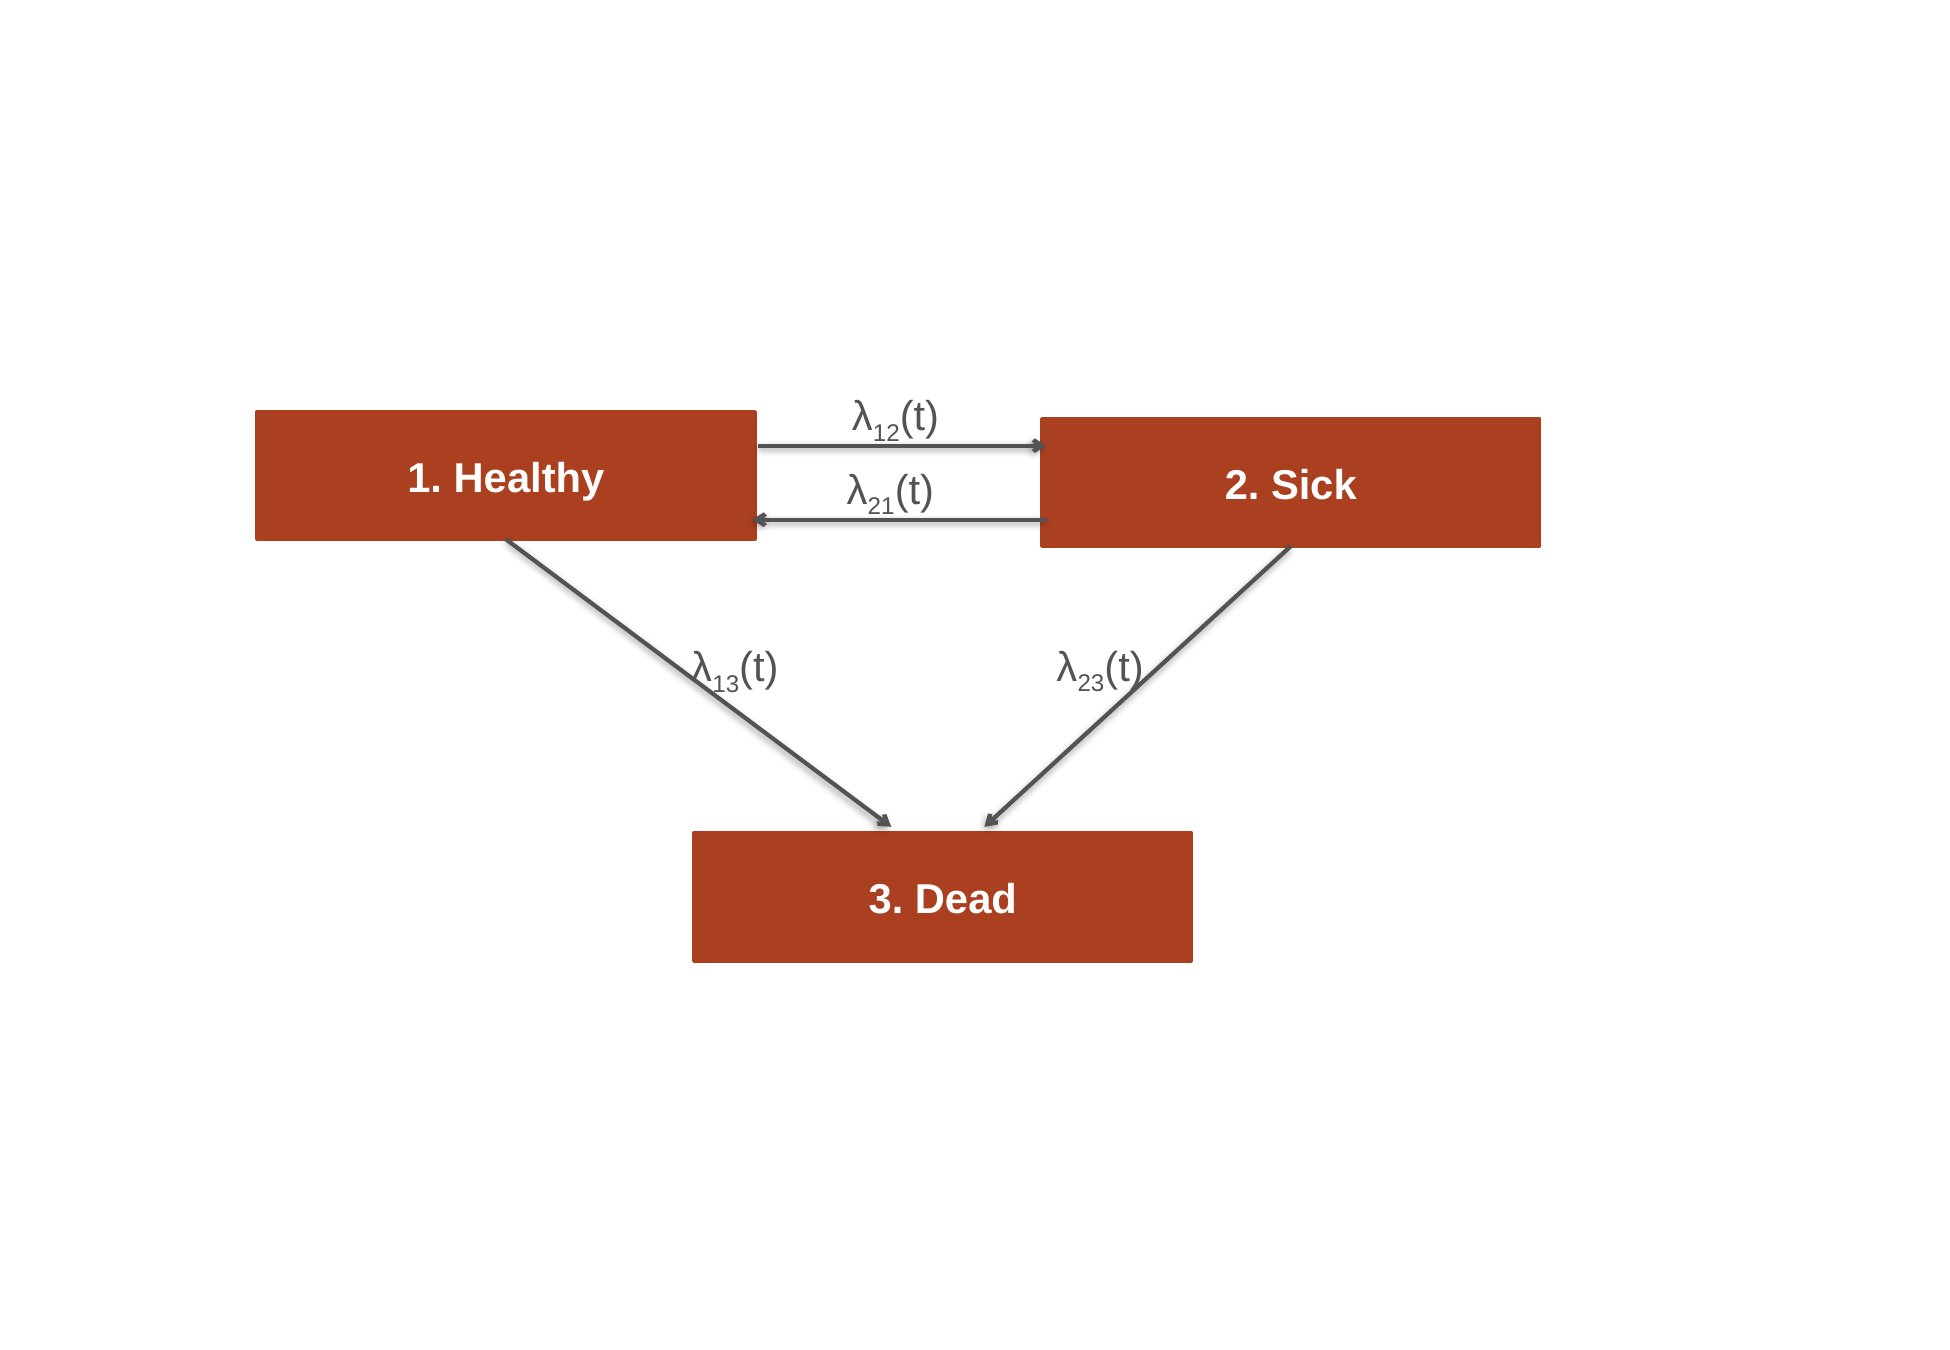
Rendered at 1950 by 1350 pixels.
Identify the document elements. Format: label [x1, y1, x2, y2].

text_box [257, 388, 1540, 961]
